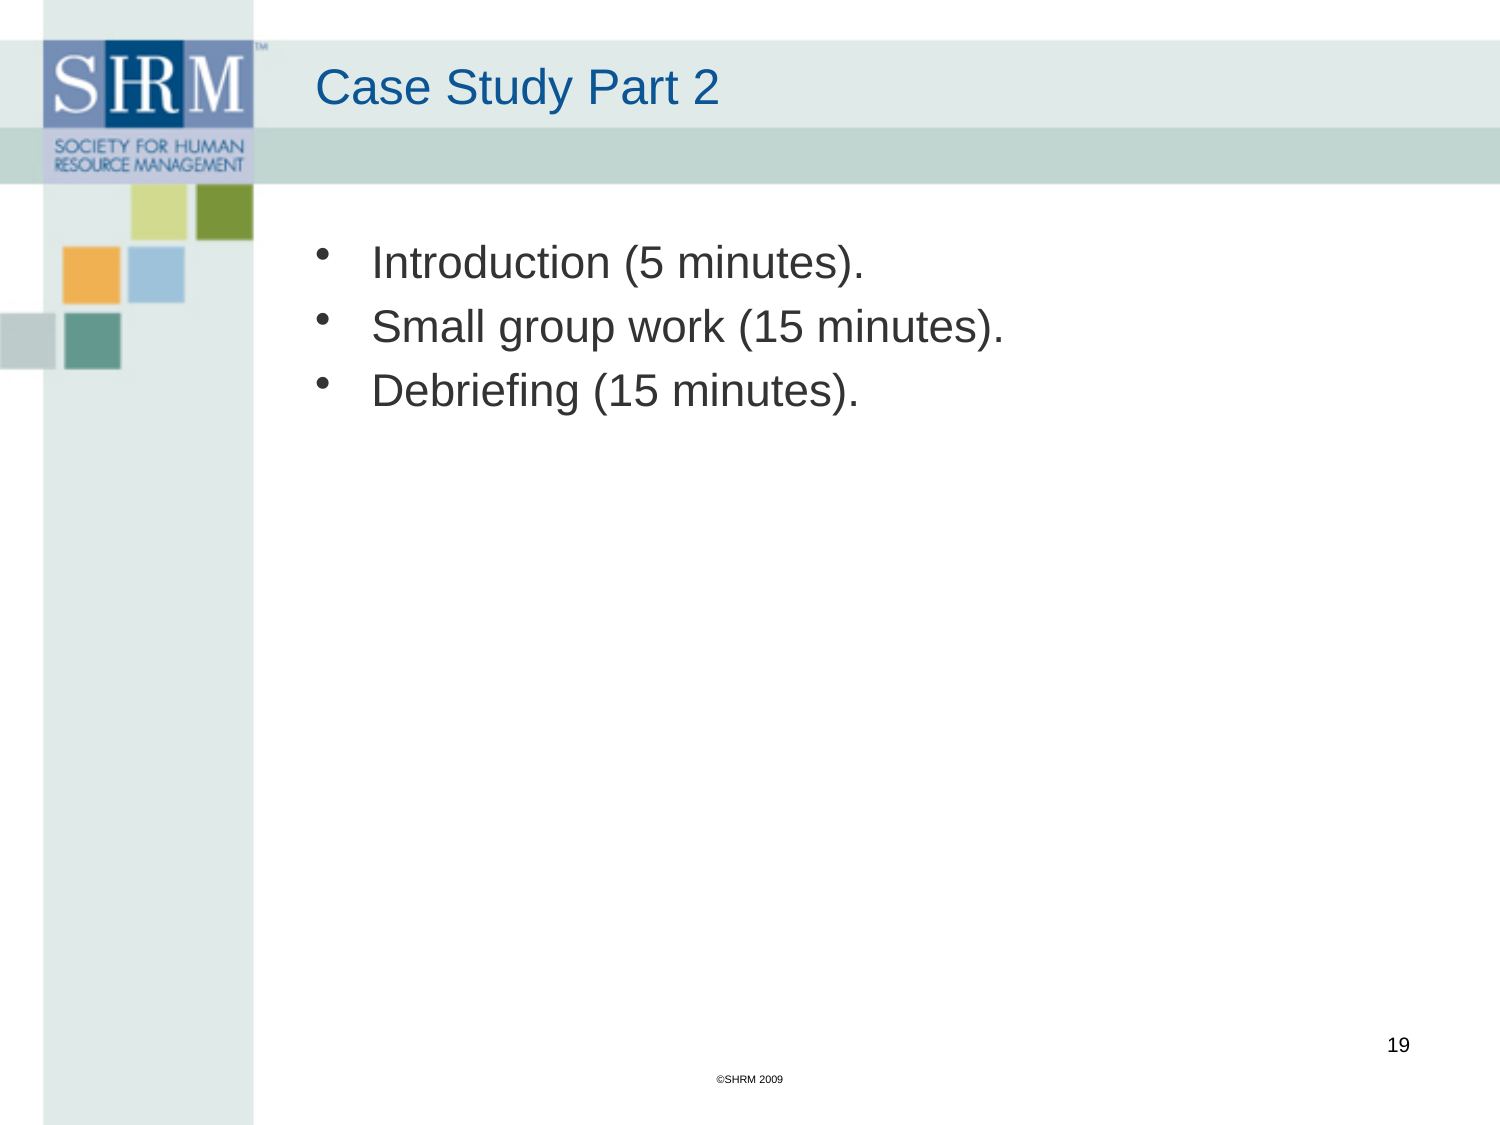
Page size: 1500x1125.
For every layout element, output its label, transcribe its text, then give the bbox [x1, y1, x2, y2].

picture [0, 0, 1500, 1125]
title Case Study Part 2 [299, 44, 1426, 126]
slide_number 19 [1074, 1024, 1426, 1103]
list Introduction (5 minutes). Small group work (15 minutes). Debriefing (15 minutes). [299, 224, 1426, 1006]
footer ©SHRM 2009 [512, 1062, 988, 1103]
